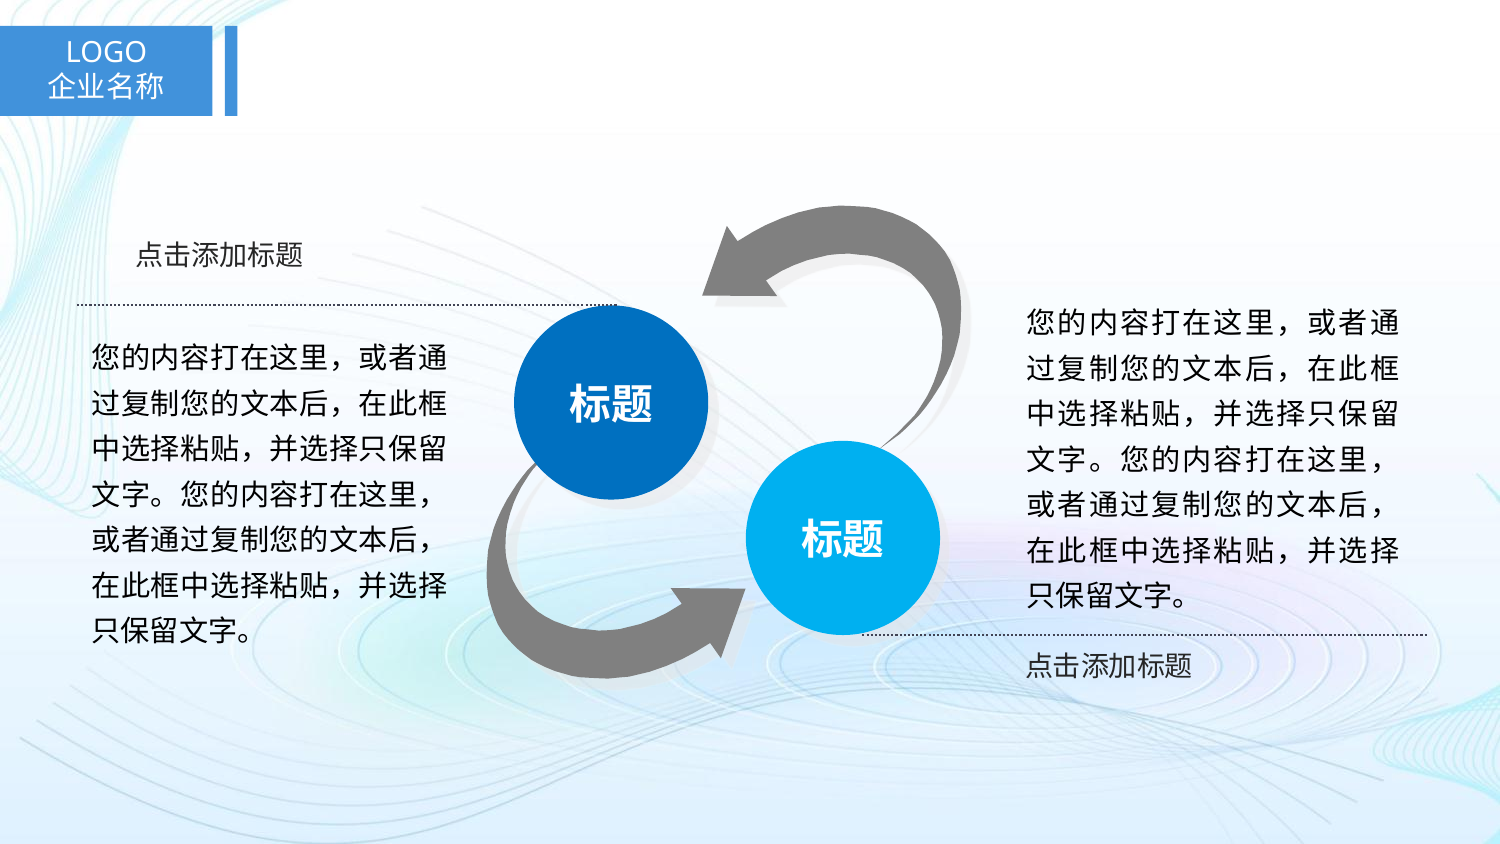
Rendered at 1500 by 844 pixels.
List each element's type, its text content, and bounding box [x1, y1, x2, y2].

picture [0, 0, 1500, 844]
text_box 标题 [745, 440, 941, 636]
text_box 您的内容打在这里，或者通过复制您的文本后，在此框中选择粘贴，并选择只保留文字。您的内容打在这里，或者通过复制您的文本后，在此框中选择粘贴，并选择只保留文字。 [1011, 287, 1415, 620]
text_box [702, 205, 962, 448]
text_box [486, 463, 746, 679]
text_box 您的内容打在这里，或者通过复制您的文本后，在此框中选择粘贴，并选择只保留文字。您的内容打在这里，或者通过复制您的文本后，在此框中选择粘贴，并选择只保留文字。 [76, 321, 463, 655]
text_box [76, 229, 619, 306]
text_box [862, 634, 1427, 702]
text_box 标题 [514, 305, 709, 500]
